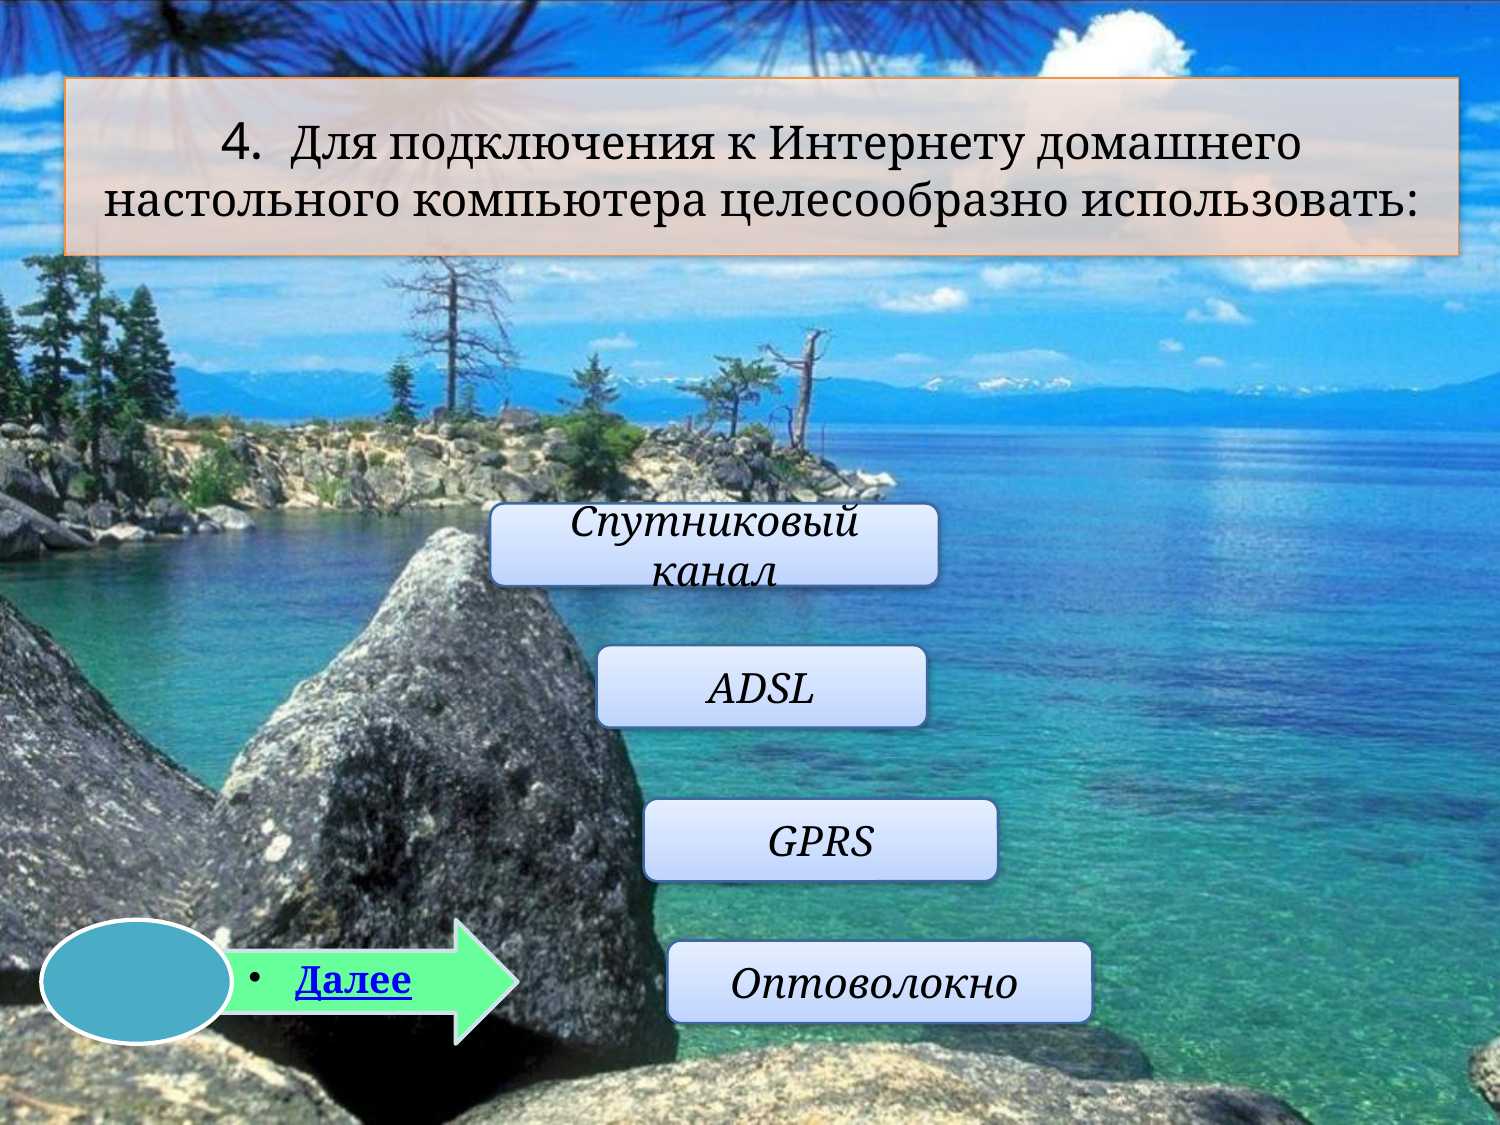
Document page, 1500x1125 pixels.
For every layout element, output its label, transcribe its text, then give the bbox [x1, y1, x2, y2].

picture [0, 0, 1500, 1125]
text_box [41, 892, 518, 1071]
title 4. Для подключения к Интернету домашнего настольного компьютера целесообразно использовать: [64, 77, 1459, 256]
text_box Спутниковый канал [489, 502, 940, 587]
text_box ADSL [595, 644, 928, 729]
text_box GPRS [642, 797, 999, 883]
text_box Оптоволокно [666, 939, 1094, 1024]
